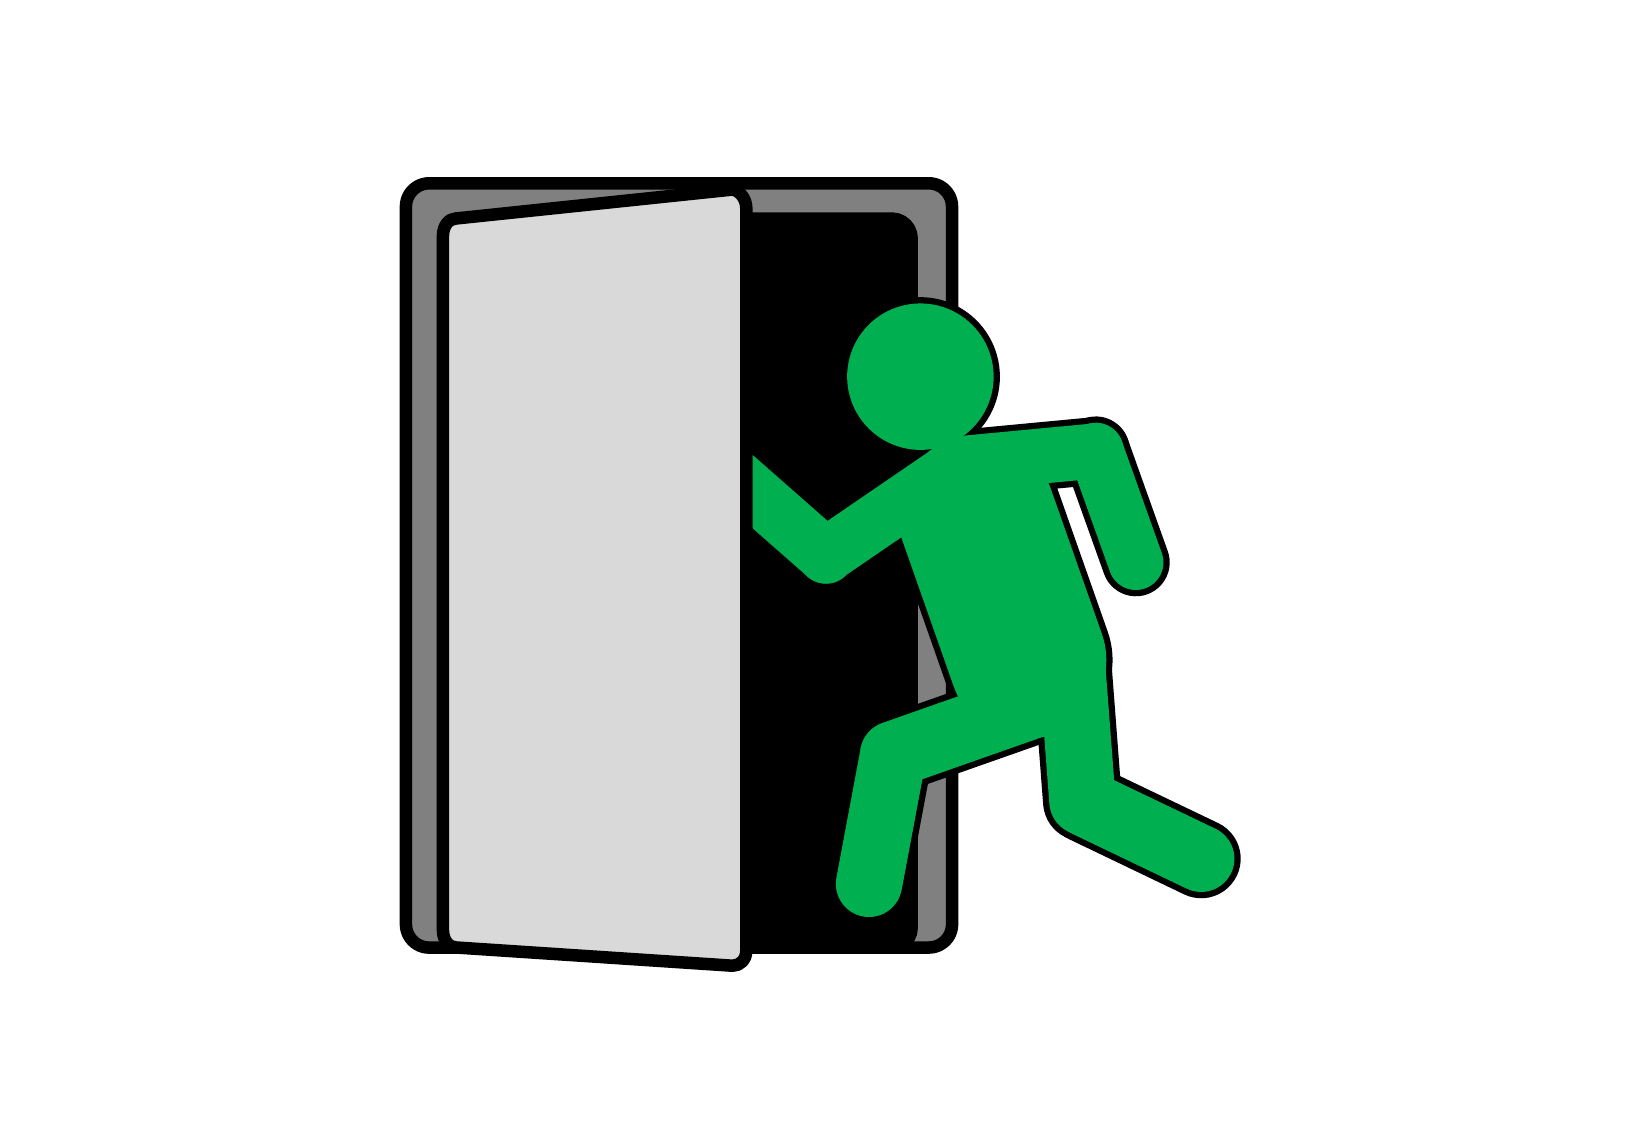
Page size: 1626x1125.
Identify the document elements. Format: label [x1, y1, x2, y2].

text_box [405, 183, 1293, 966]
